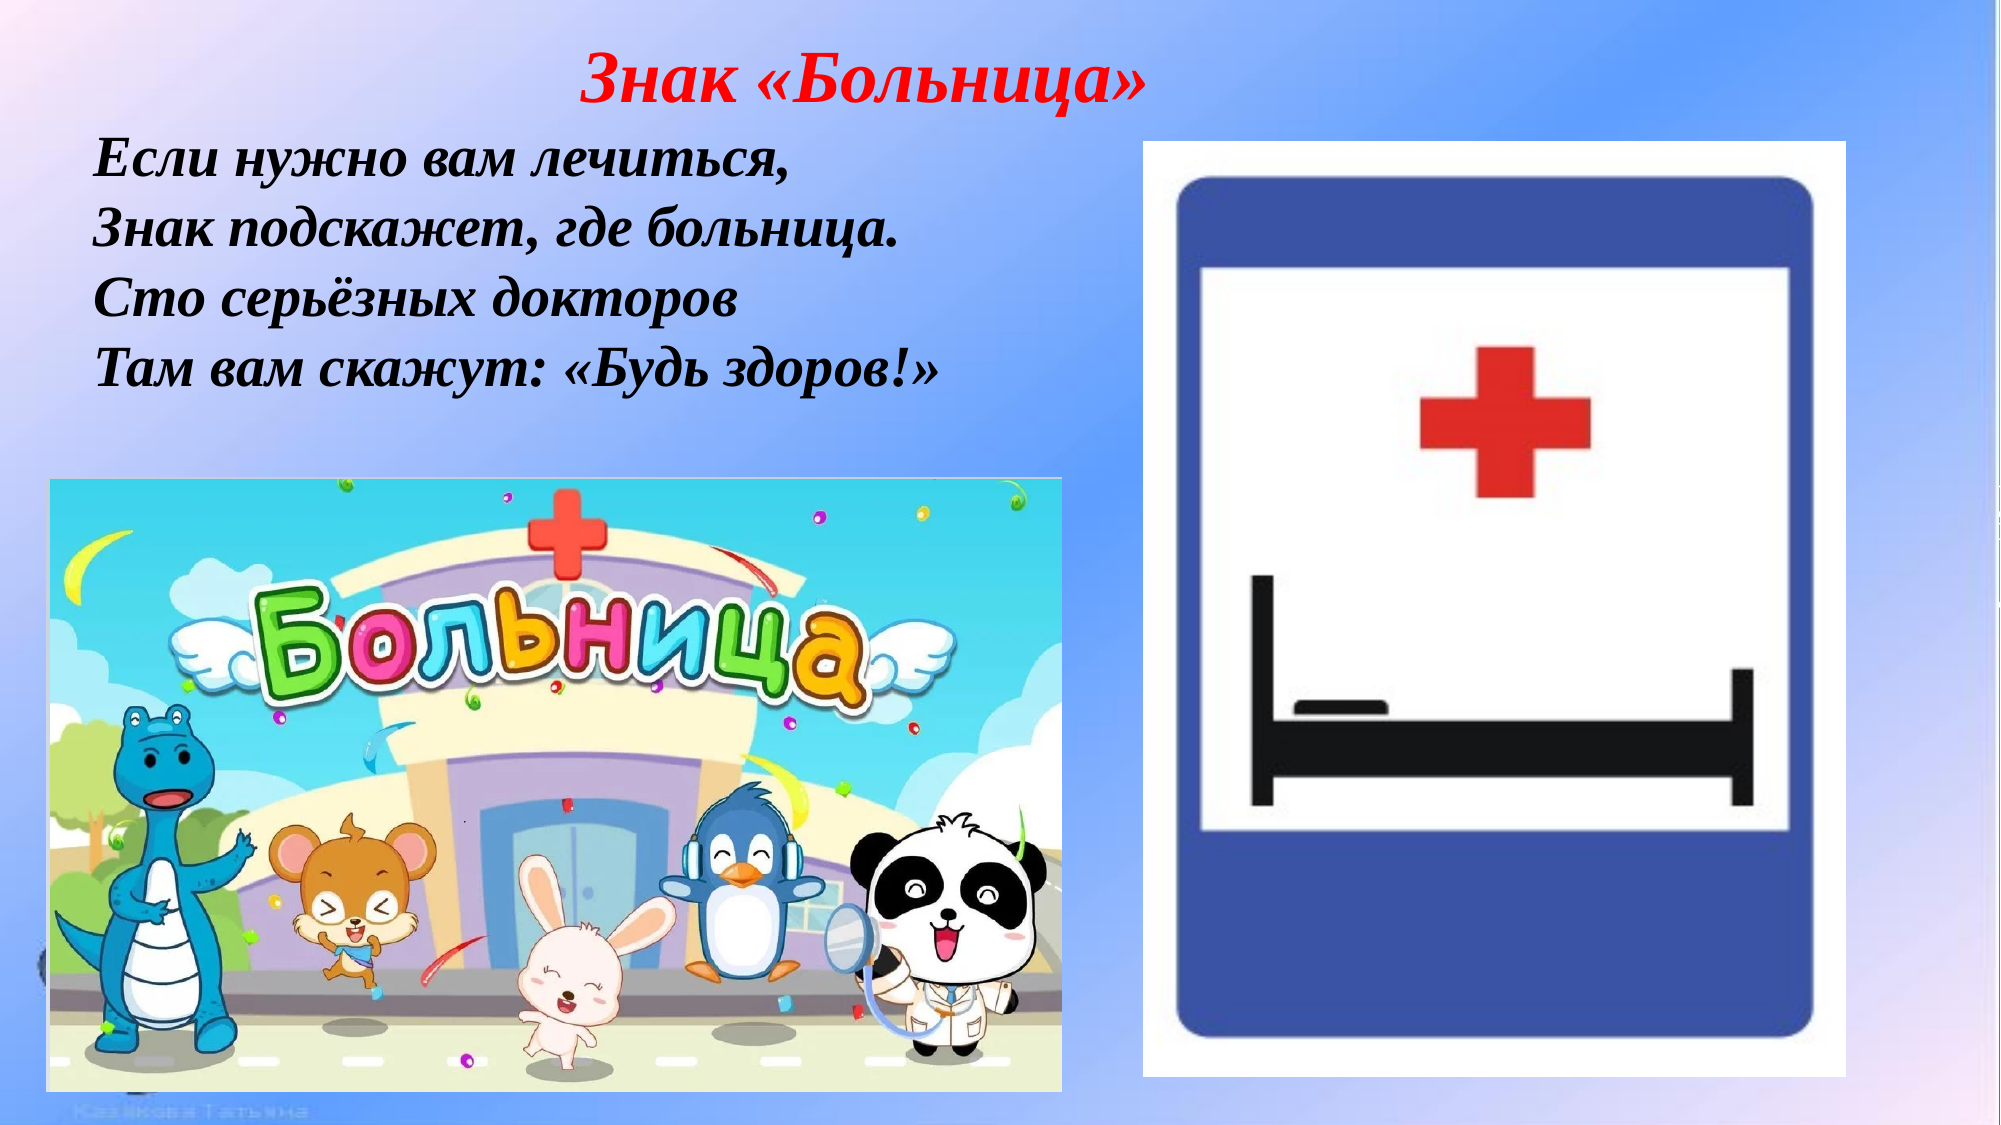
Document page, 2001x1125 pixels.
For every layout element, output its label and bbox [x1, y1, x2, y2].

list [0, 0, 2000, 1125]
picture [1142, 141, 1846, 1077]
picture [45, 477, 1062, 1093]
